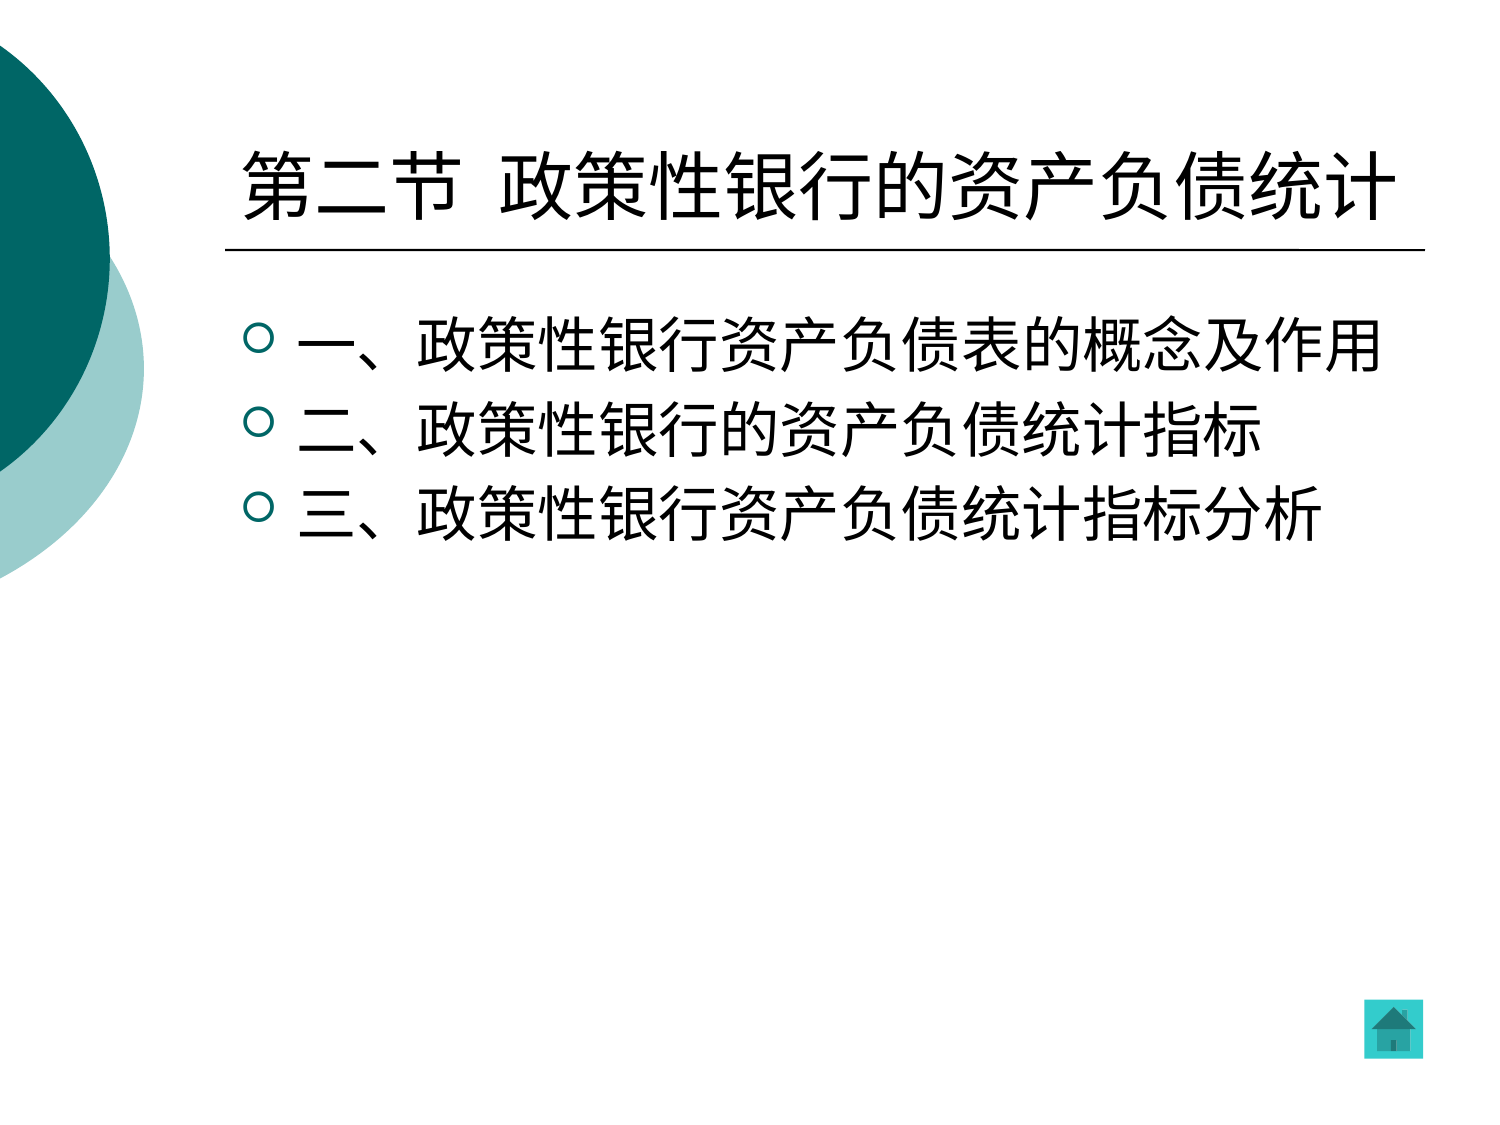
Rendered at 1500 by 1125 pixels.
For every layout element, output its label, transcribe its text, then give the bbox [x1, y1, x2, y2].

list 一、政策性银行资产负债表的概念及作用 二、政策性银行的资产负债统计指标 三、政策性银行资产负债统计指标分析 [224, 299, 1425, 975]
text_box [1364, 999, 1424, 1059]
title 第二节 政策性银行的资产负债统计 [224, 49, 1425, 238]
